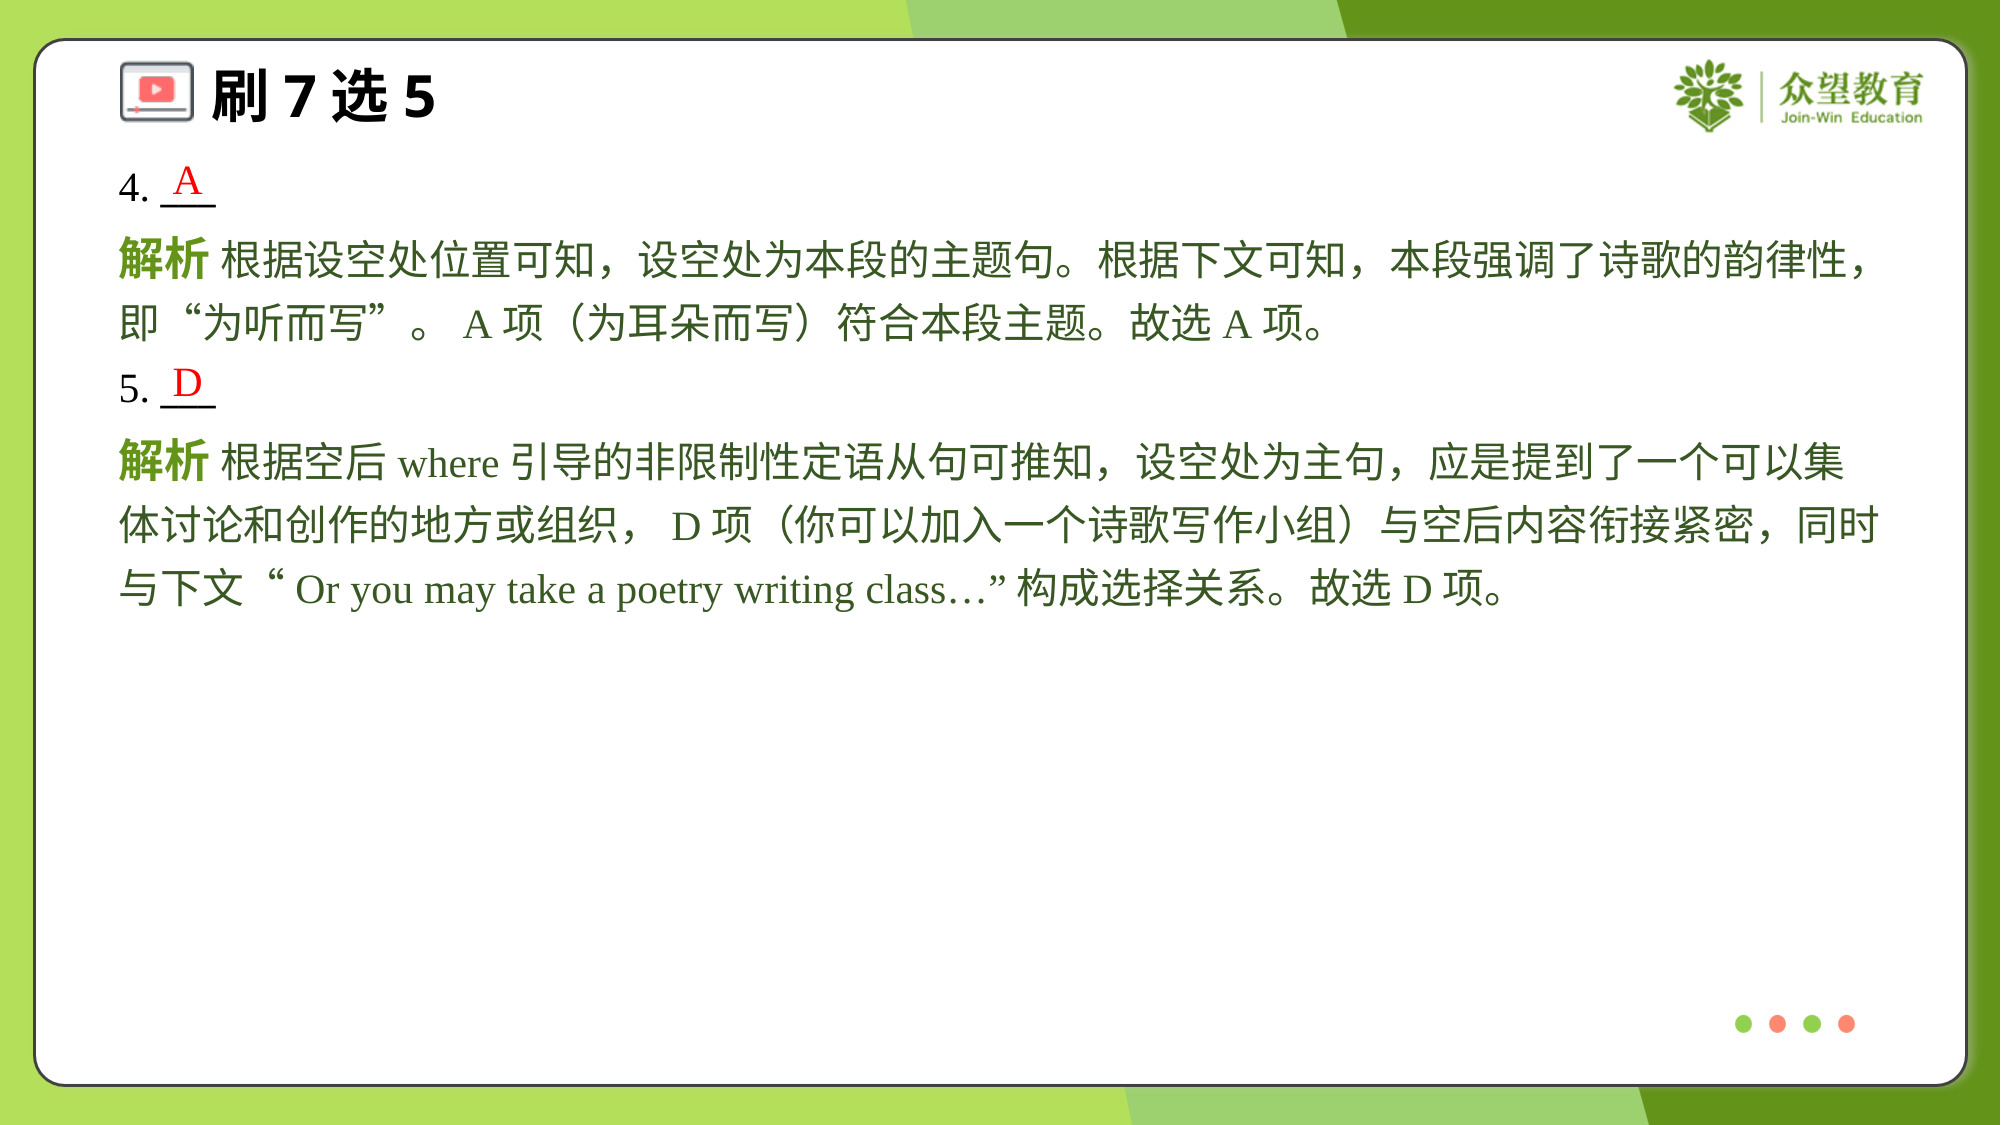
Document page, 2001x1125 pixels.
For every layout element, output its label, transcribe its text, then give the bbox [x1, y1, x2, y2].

picture [0, 0, 2000, 1125]
text_box D [167, 342, 208, 400]
text_box A [167, 140, 208, 199]
text_box 解析 根据空后where引导的非限制性定语从句可推知，设空处为主句，应是提到了一个可以集体讨论和创作的地方或组织，D项（你可以加入一个诗歌写作小组）与空后内容衔接紧密，同时与下文“Or you may take a poetry writing class…”构成选择关系。故选D项。 [118, 417, 1883, 607]
text_box 5. ___ [118, 348, 1883, 406]
text_box 4. ___ [118, 146, 1883, 204]
text_box 解析 根据设空处位置可知，设空处为本段的主题句。根据下文可知，本段强调了诗歌的韵律性，即“为听而写”。A项（为耳朵而写）符合本段主题。故选A项。 [118, 215, 1883, 343]
